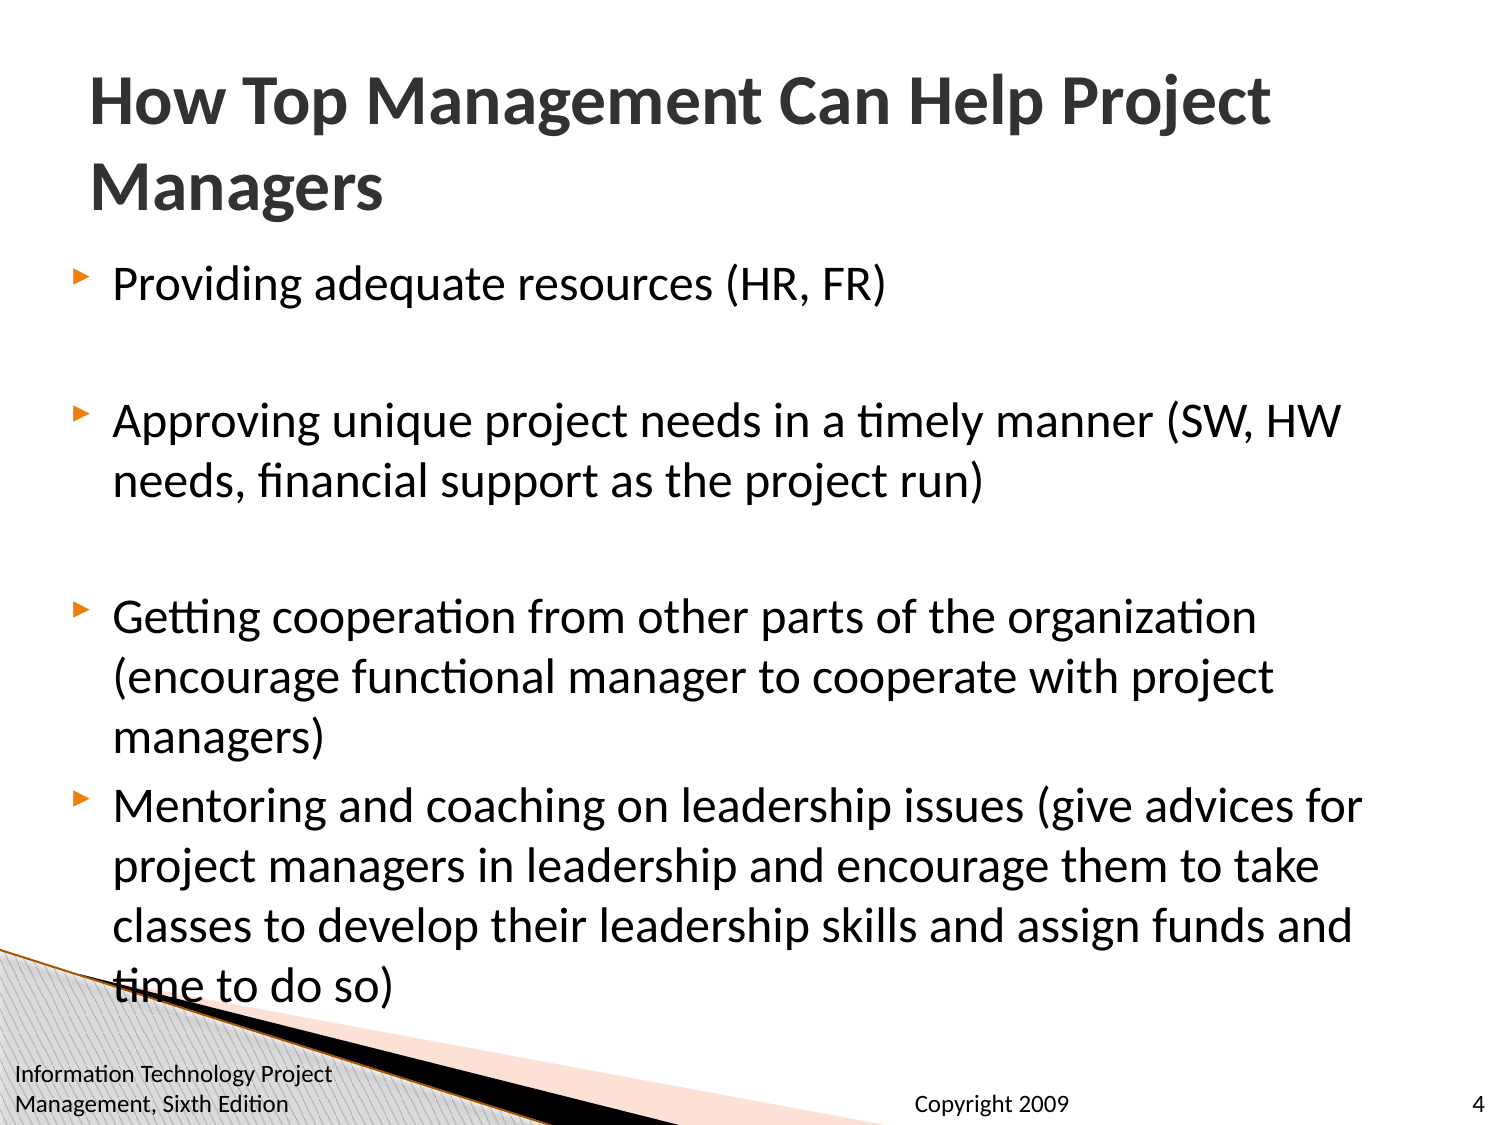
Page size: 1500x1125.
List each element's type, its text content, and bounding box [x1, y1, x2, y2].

title How Top Management Can Help Project Managers [75, 45, 1425, 233]
footer Information Technology Project Management, Sixth Edition [0, 1065, 425, 1125]
slide_number 4 [1408, 1065, 1500, 1125]
list Providing adequate resources (HR, FR) Approving unique project needs in a timely manner (SW, HW needs, financial support as the project run) Getting cooperation from other parts of the organization (encourage functional manager to cooperate with project managers) Mentoring and coaching on leadership issues (give advices for project managers in leadership and encourage them to take classes to develop their leadership skills and assign funds and time to do so) [37, 242, 1463, 1059]
